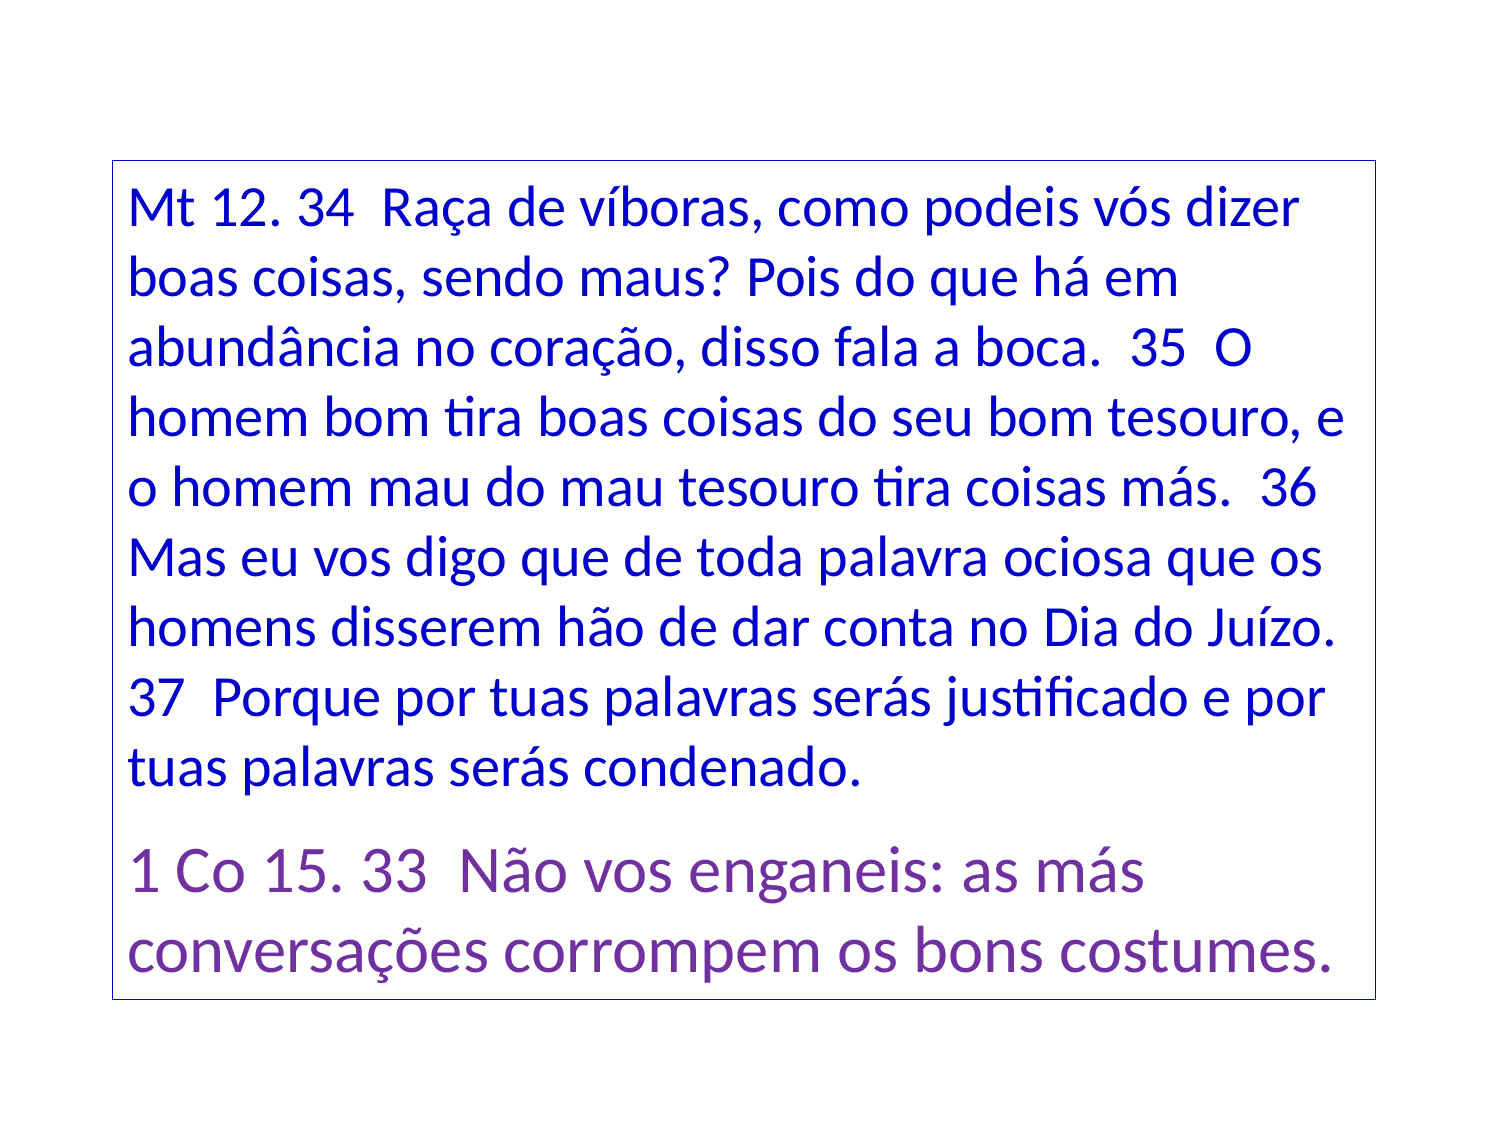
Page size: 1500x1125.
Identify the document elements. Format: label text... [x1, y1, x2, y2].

list Mt 12. 34 Raça de víboras, como podeis vós dizer boas coisas, sendo maus? Pois do que há em abundância no coração, disso fala a boca. 35 O homem bom tira boas coisas do seu bom tesouro, e o homem mau do mau tesouro tira coisas más. 36 Mas eu vos digo que de toda palavra ociosa que os homens disserem hão de dar conta no Dia do Juízo. 37 Porque por tuas palavras serás justificado e por tuas palavras serás condenado. 1 Co 15. 33 Não vos enganeis: as más conversações corrompem os bons costumes. [112, 160, 1376, 1000]
